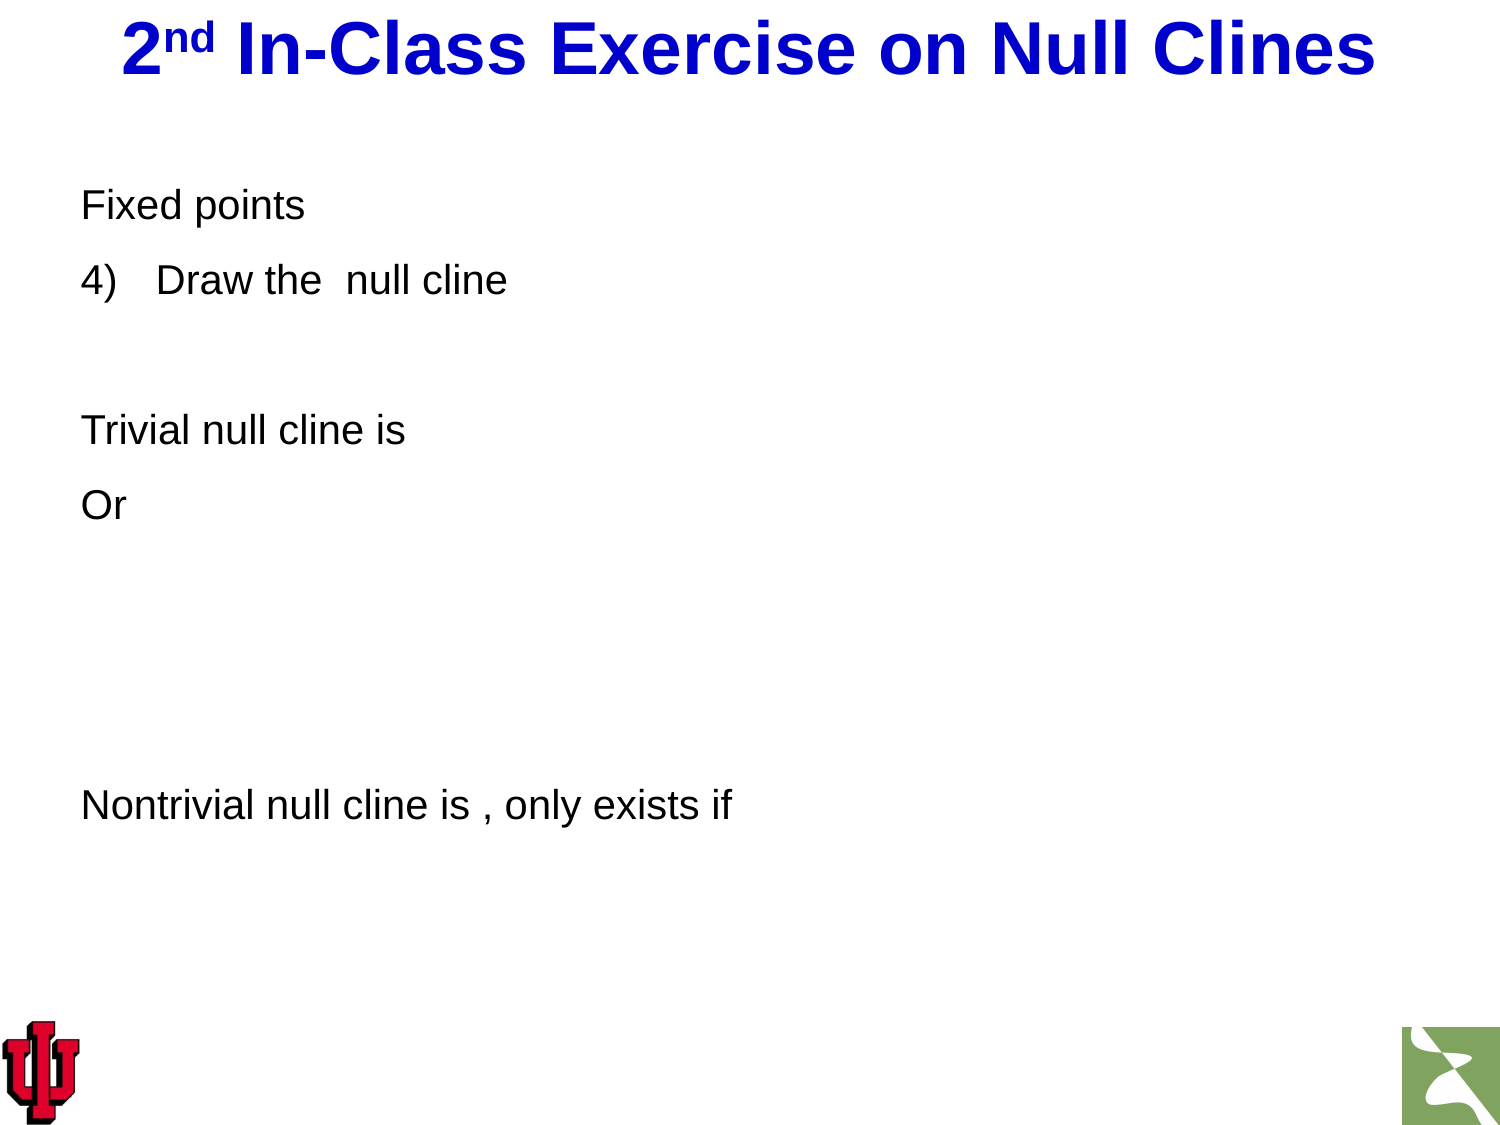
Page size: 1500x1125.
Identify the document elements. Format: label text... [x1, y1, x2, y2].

title 2nd In-Class Exercise on Null Clines [0, 0, 1500, 90]
picture [1402, 1027, 1500, 1125]
picture [0, 1020, 80, 1125]
